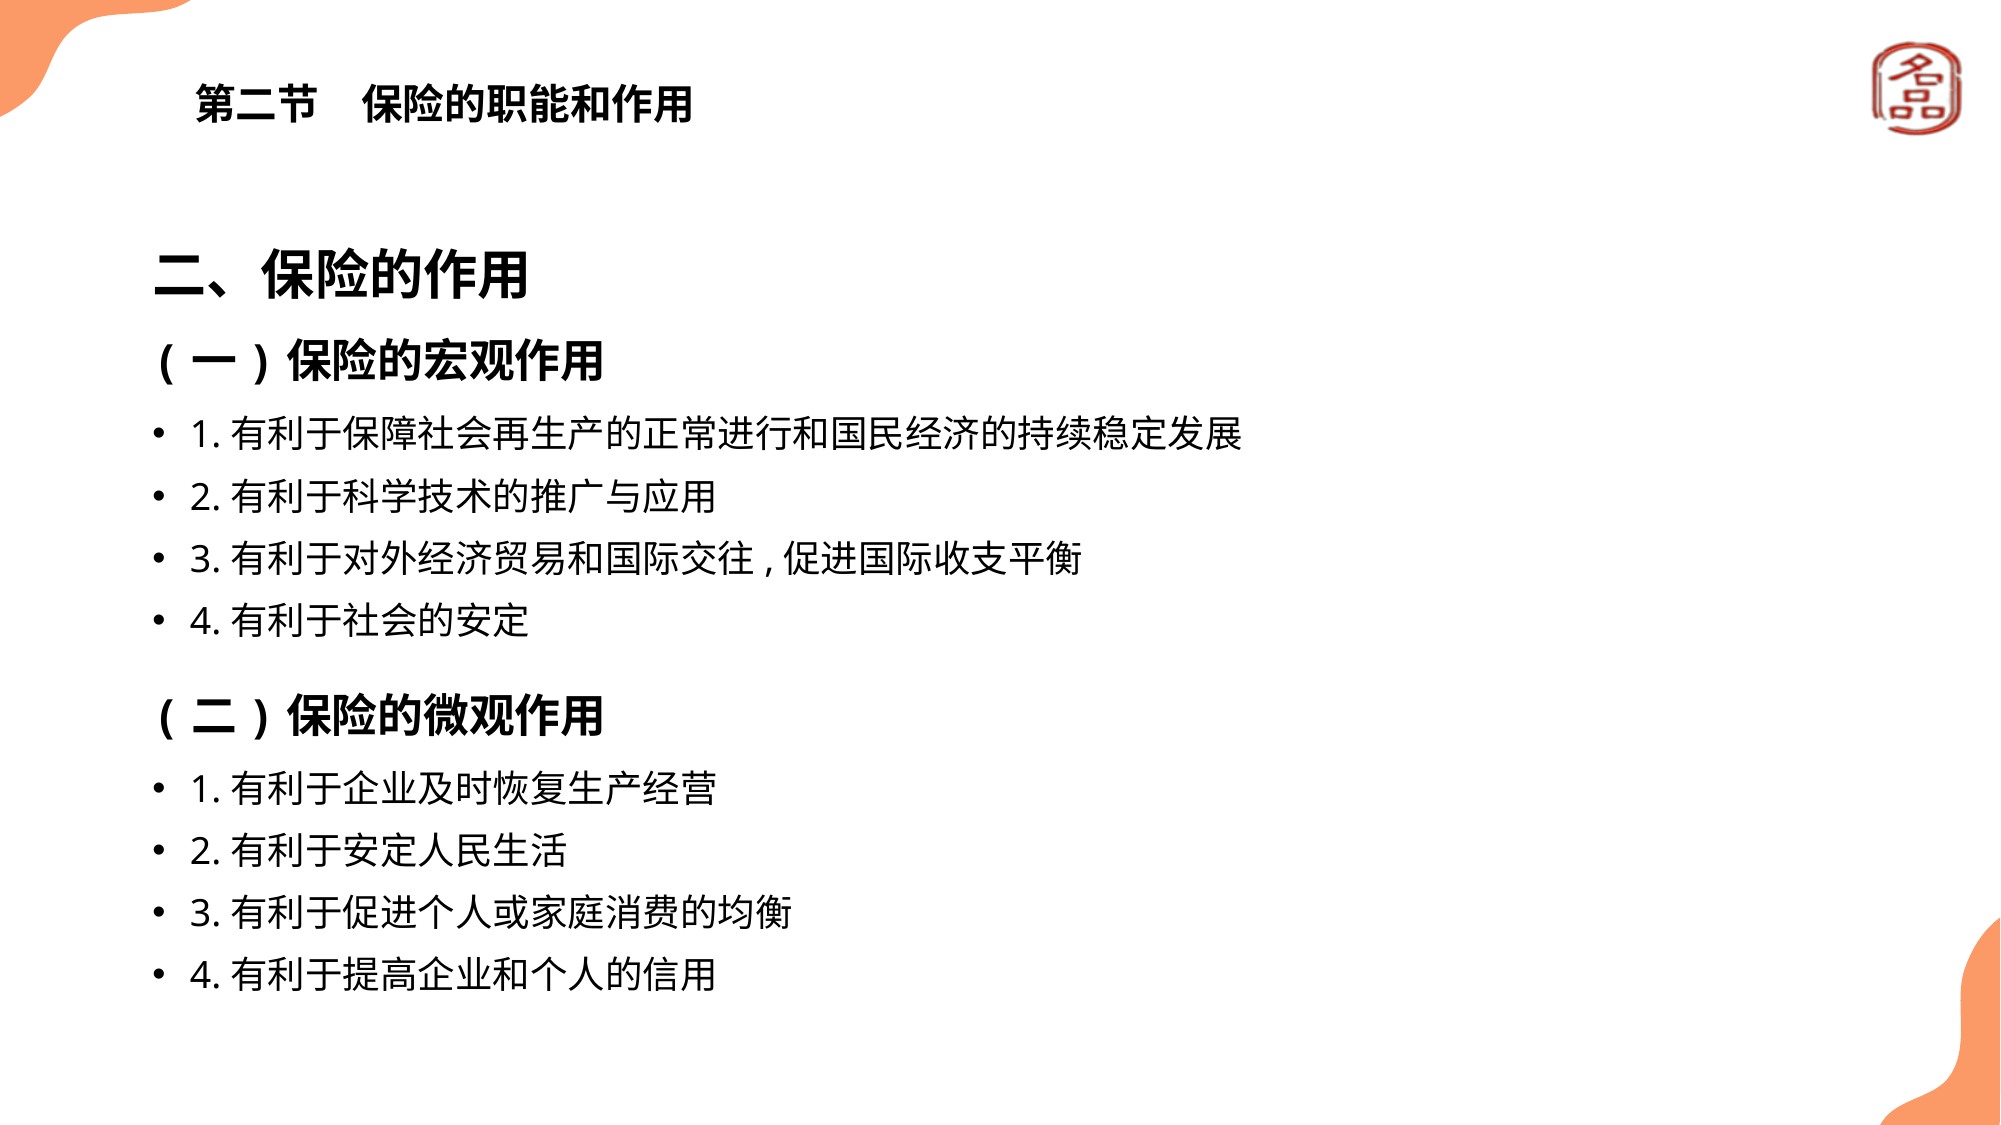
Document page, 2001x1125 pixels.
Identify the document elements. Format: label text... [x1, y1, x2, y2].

title 第二节 保险的职能和作用 [137, 60, 1863, 152]
list 二、保险的作用 (一)保险的宏观作用 1.有利于保障社会再生产的正常进行和国民经济的持续稳定发展 2.有利于科学技术的推广与应用 3.有利于对外经济贸易和国际交往,促进国际收支平衡 4.有利于社会的安定 (二)保险的微观作用 1.有利于企业及时恢复生产经营 2.有利于安定人民生活 3.有利于促进个人或家庭消费的均衡 4.有利于提高企业和个人的信用 [137, 217, 1863, 1031]
picture [1861, 10, 1990, 147]
